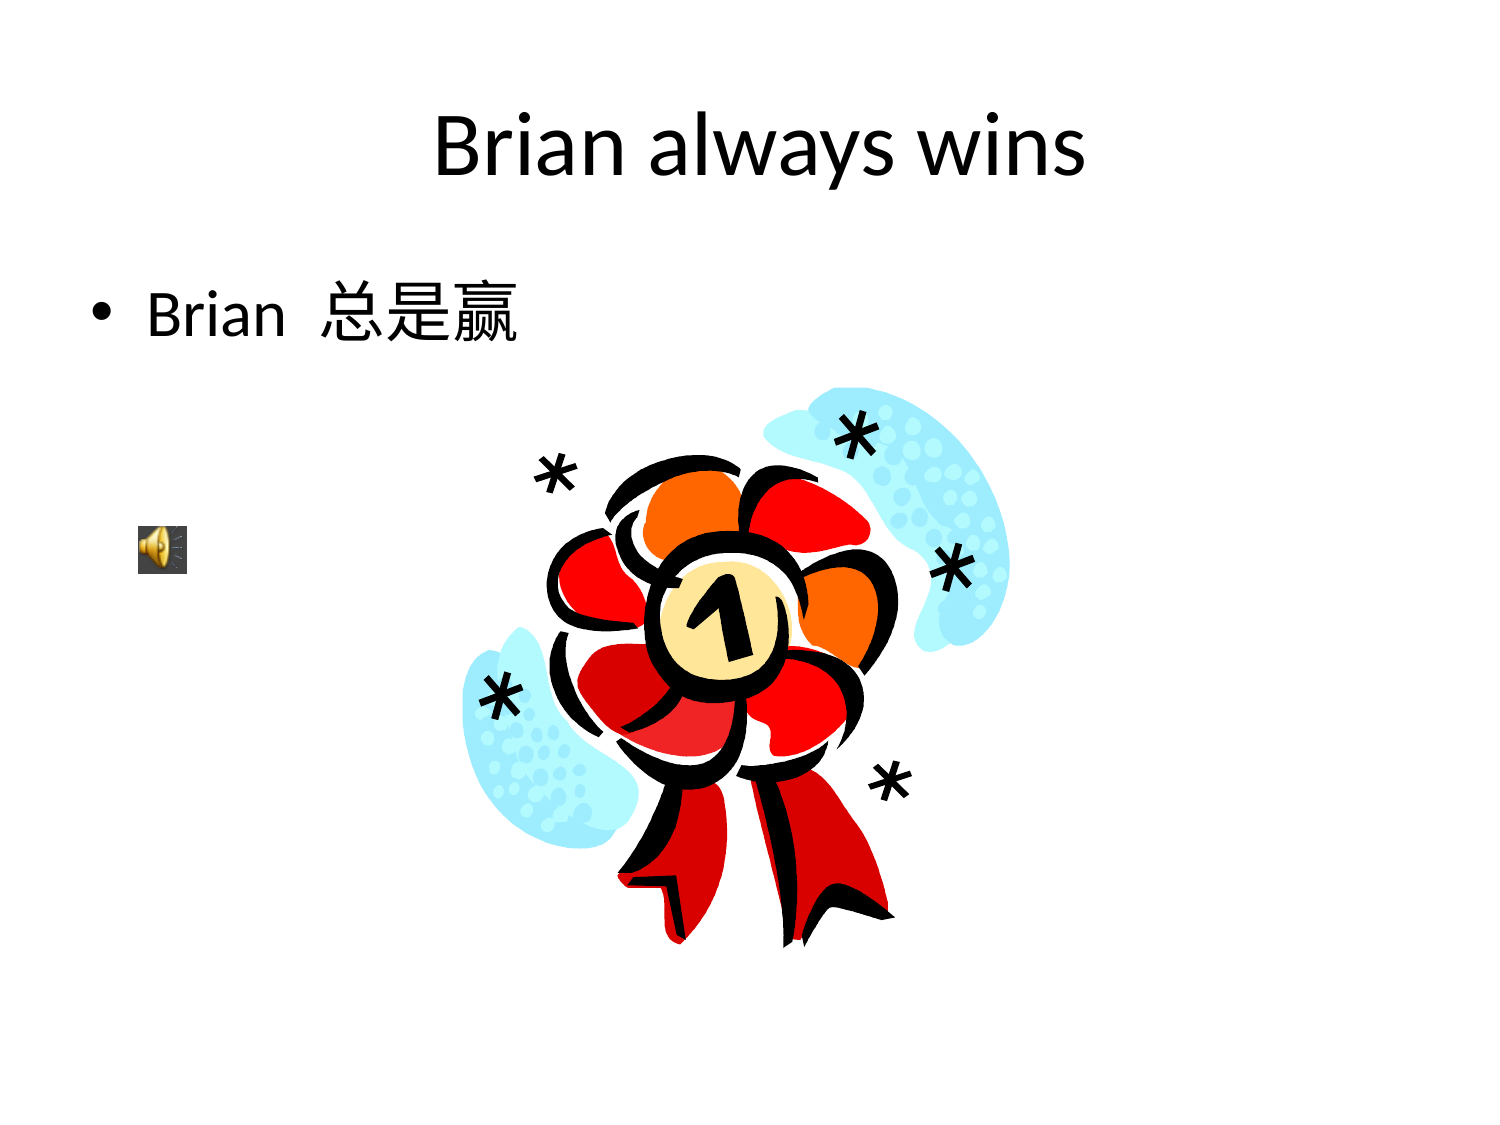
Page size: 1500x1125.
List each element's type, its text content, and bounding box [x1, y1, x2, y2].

list Brian 总是赢 [75, 262, 1425, 1005]
picture [462, 387, 1015, 954]
picture [137, 524, 188, 576]
title Brian always wins [75, 45, 1425, 233]
